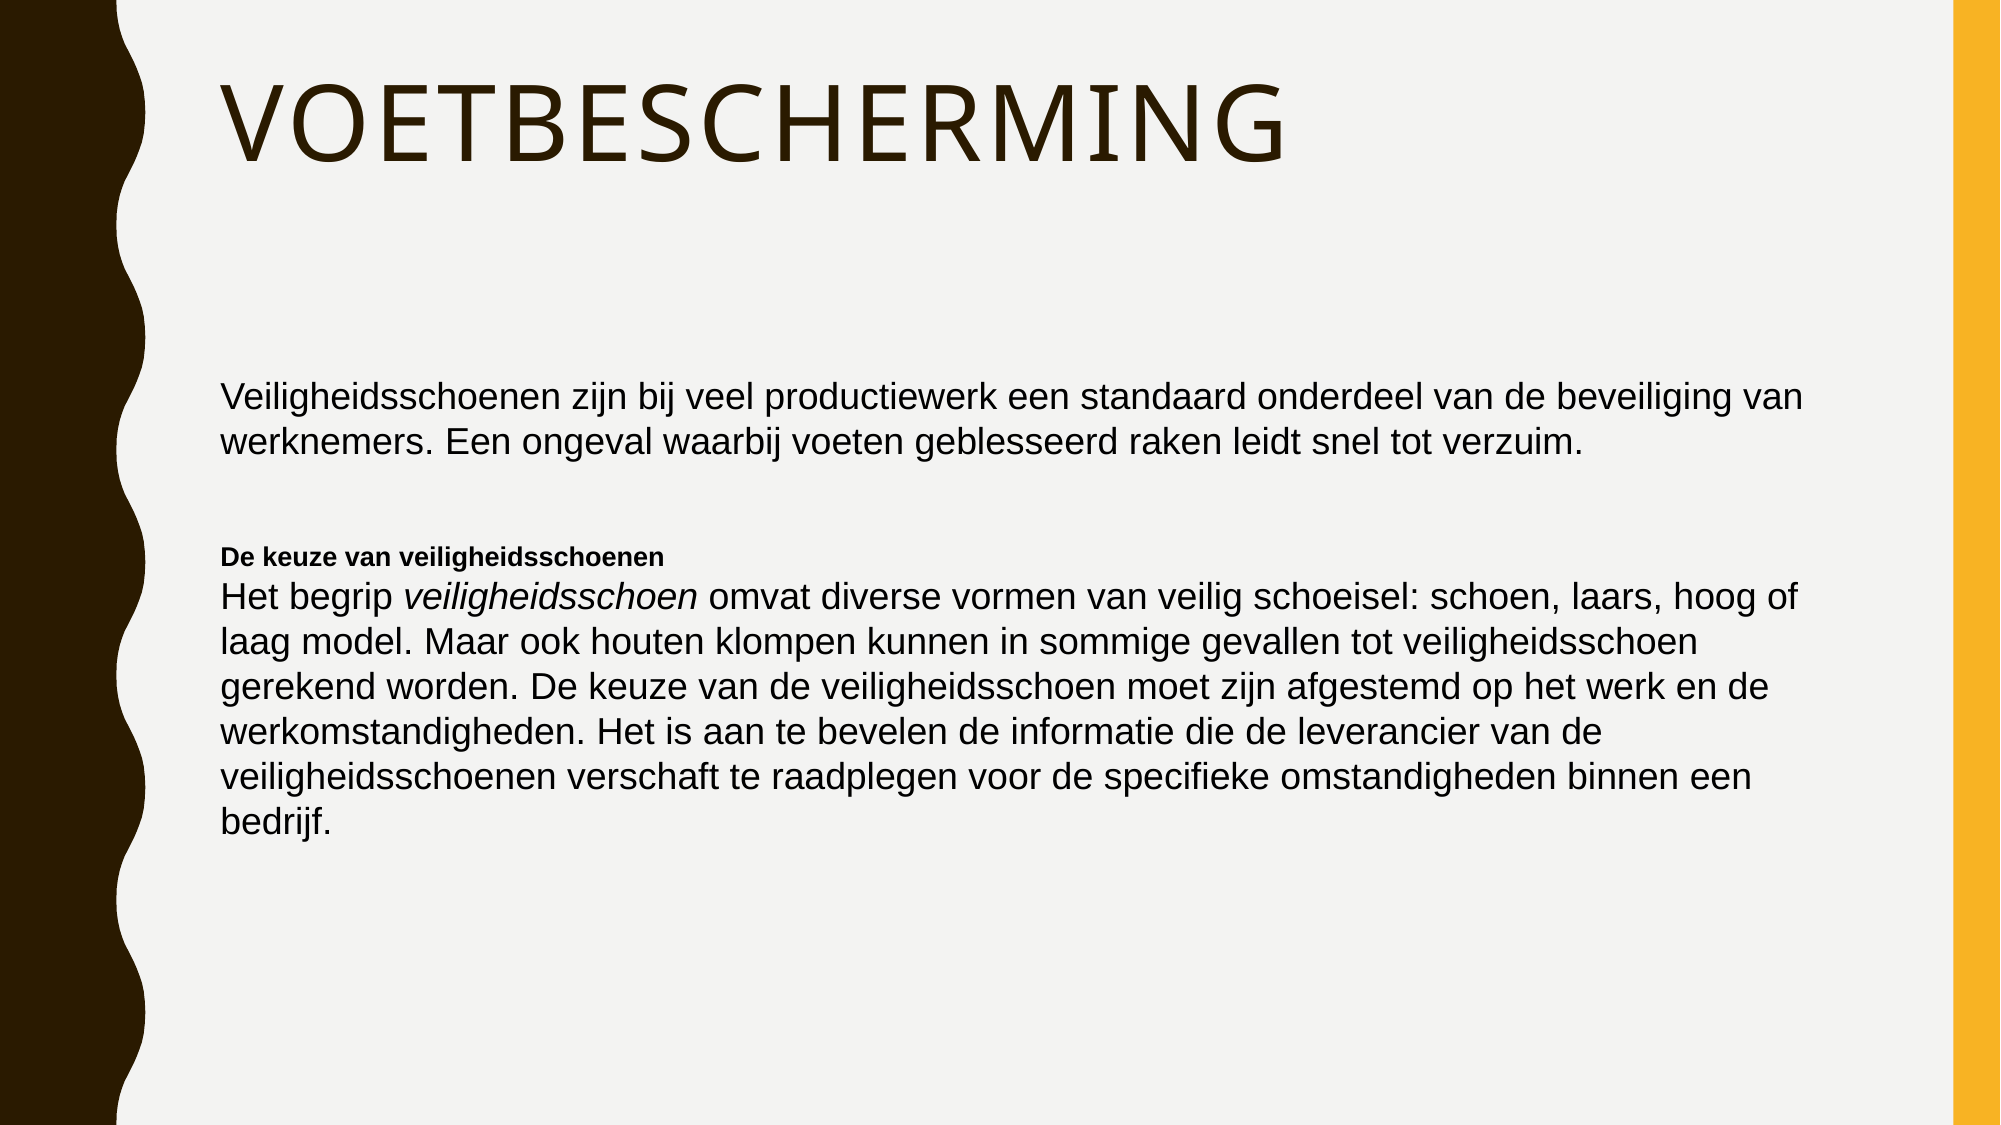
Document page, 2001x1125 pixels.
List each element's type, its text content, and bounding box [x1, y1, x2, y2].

title Voetbescherming [205, 62, 1875, 308]
text_box Veiligheidsschoenen zijn bij veel productiewerk een standaard onderdeel van de beveiliging van werknemers. Een ongeval waarbij voeten geblesseerd raken leidt snel tot verzuim. De keuze van veiligheidsschoenen Het begrip veiligheidsschoen omvat diverse vormen van veilig schoeisel: schoen, laars, hoog of laag model. Maar ook houten klompen kunnen in sommige gevallen tot veiligheidsschoen gerekend worden. De keuze van de veiligheidsschoen moet zijn afgestemd op het werk en de werkomstandigheden. Het is aan te bevelen de informatie die de leverancier van de veiligheidsschoenen verschaft te raadplegen voor de specifieke omstandigheden binnen een bedrijf. [205, 364, 1875, 850]
